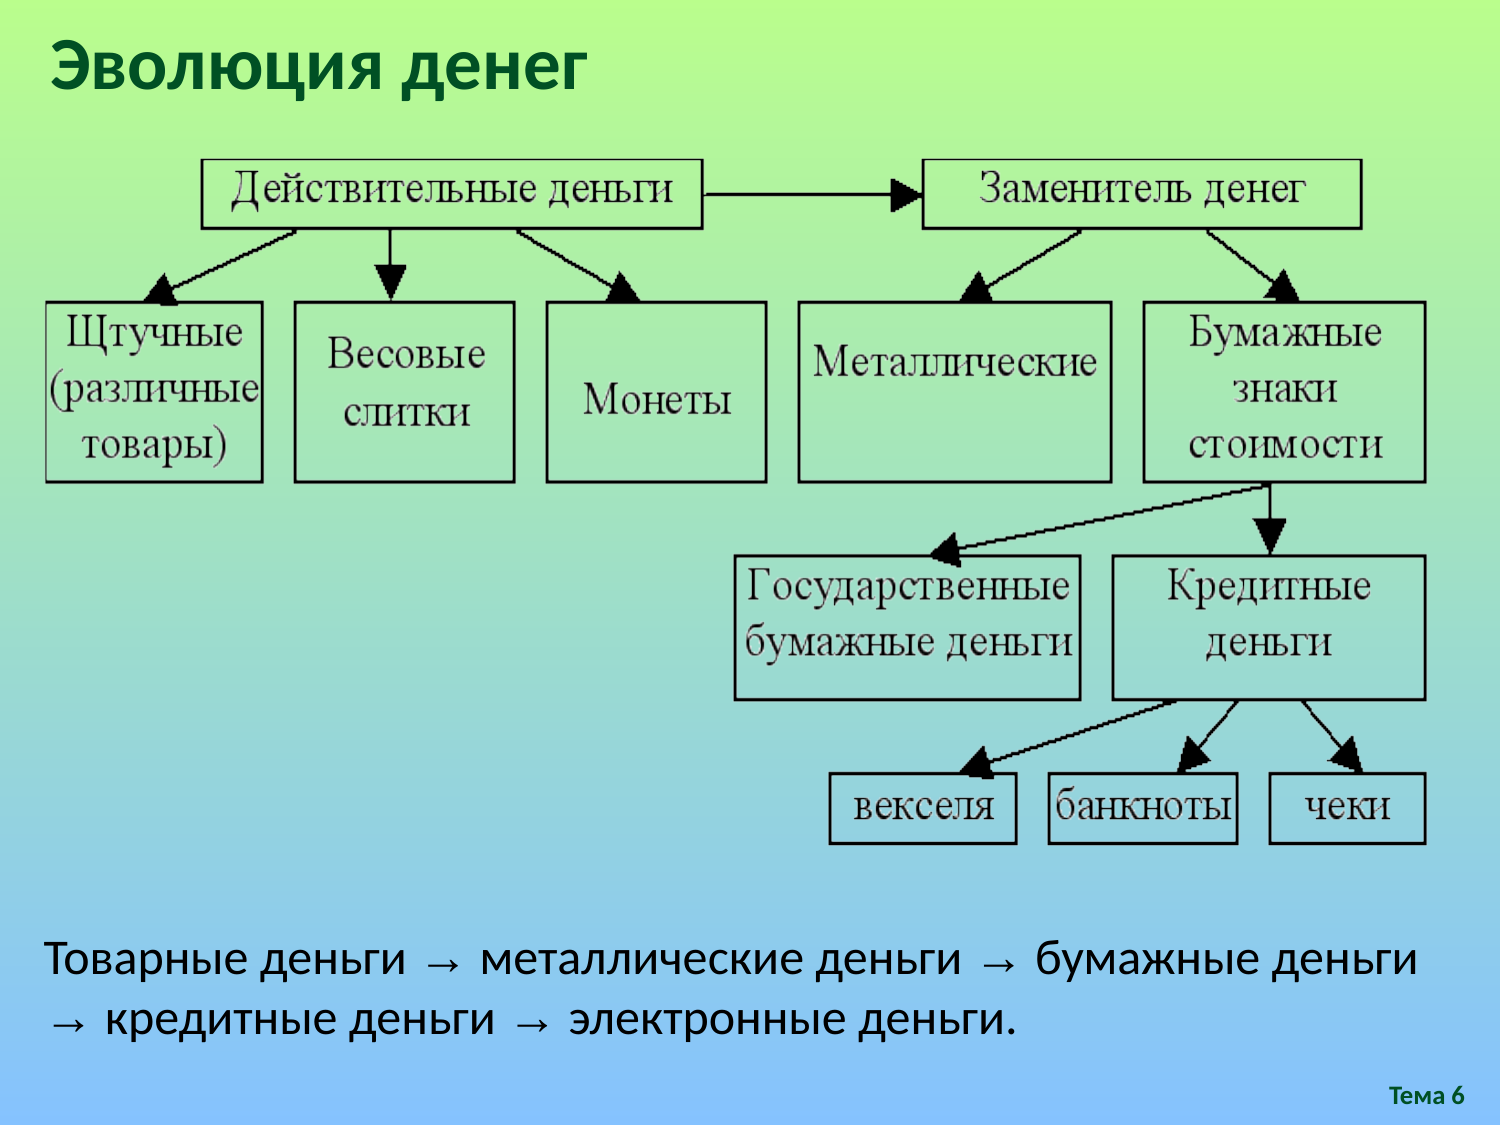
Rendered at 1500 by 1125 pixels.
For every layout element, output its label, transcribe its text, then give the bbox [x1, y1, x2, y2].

text_box Тема 6 [1374, 1070, 1495, 1118]
picture [29, 136, 1442, 858]
list Товарные деньги → металлические деньги → бумажные деньги → кредитные деньги → электронные деньги. [28, 916, 1435, 1071]
title Эволюция денег [35, 7, 1353, 126]
